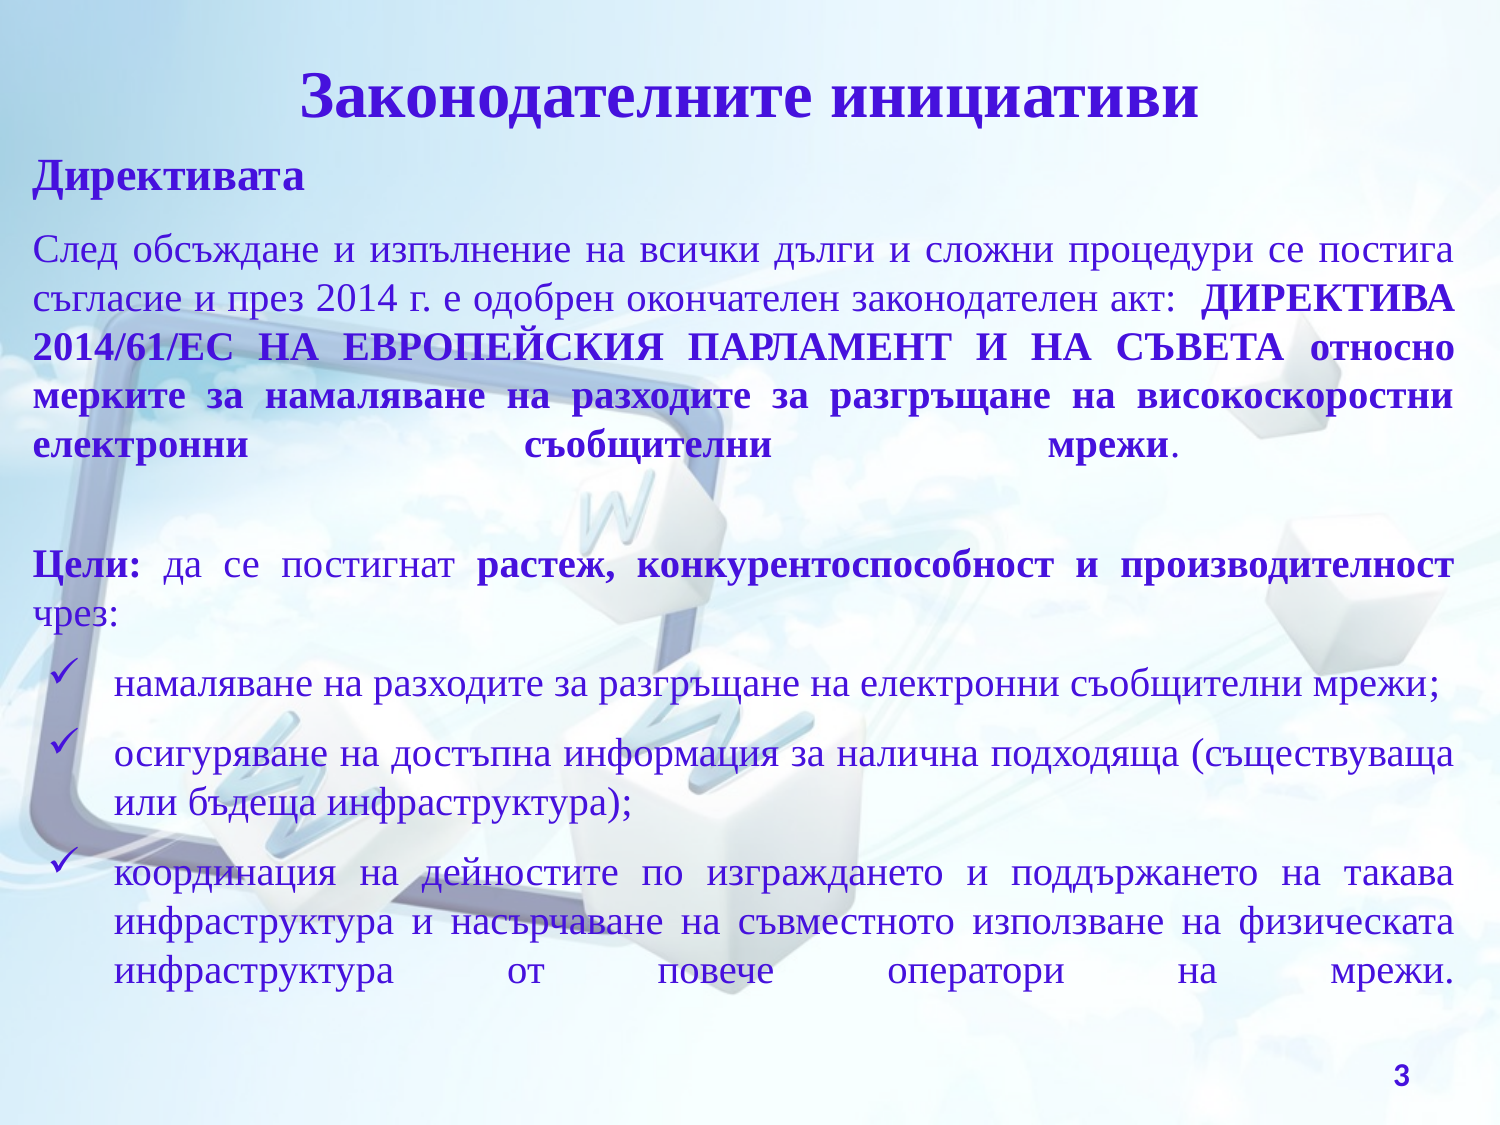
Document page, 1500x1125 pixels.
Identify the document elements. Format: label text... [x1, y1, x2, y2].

list Директивата След обсъждане и изпълнение на всички дълги и сложни процедури се постига съгласие и през 2014 г. е одобрен окончателен законодателен акт: ДИРЕКТИВА 2014/61/ЕС НА ЕВРОПЕЙСКИЯ ПАРЛАМЕНТ И НА СЪВЕТА относно мерките за намаляване на разходите за разгръщане на високоскоростни електронни съобщителни мрежи. Цели: да се постигнат растеж, конкурентоспособност и производителност чрез: намаляване на разходите за разгръщане на електронни съобщителни мрежи; осигуряване на достъпна информация за налична подходяща (съществуваща или бъдеща инфраструктура); координация на дейностите по изграждането и поддържането на такава инфраструктура и насърчаване на съвместното използване на физическата инфраструктура от повече оператори на мрежи. [17, 137, 1471, 1083]
slide_number 3 [1074, 1042, 1425, 1103]
title Законодателните инициативи [75, 45, 1425, 137]
